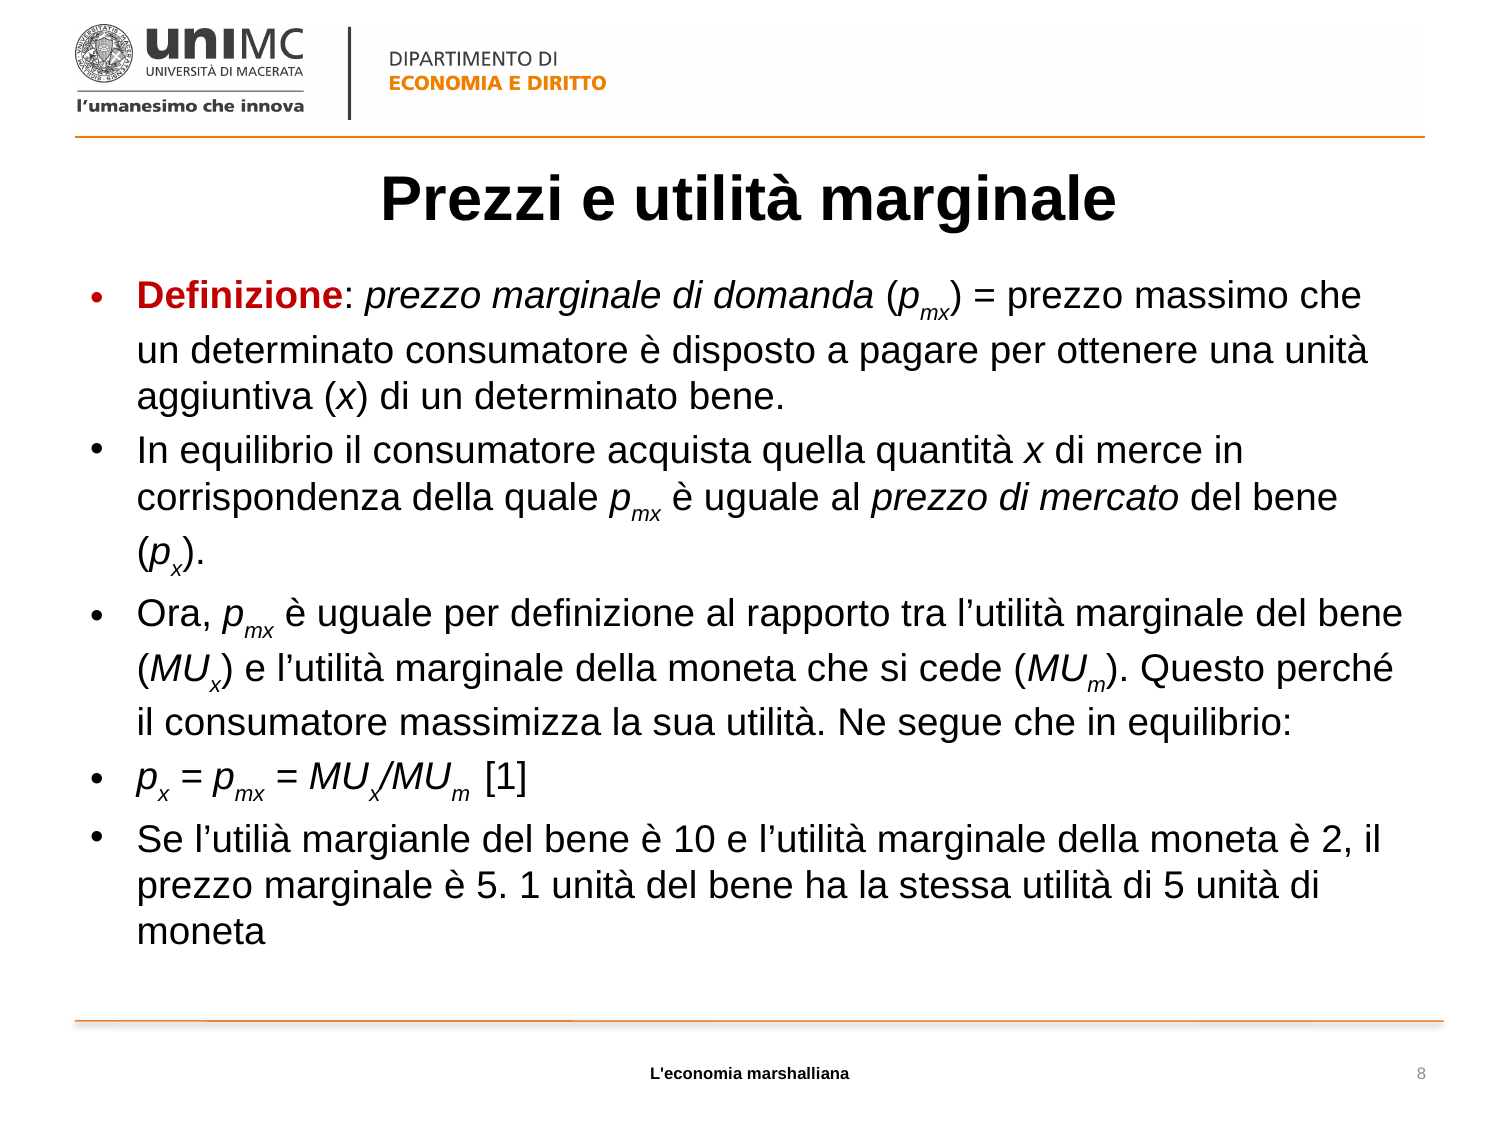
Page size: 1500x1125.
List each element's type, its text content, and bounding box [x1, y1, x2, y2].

title Prezzi e utilità marginale [75, 149, 1425, 241]
list Definizione: prezzo marginale di domanda (pmx) = prezzo massimo che un determinato consumatore è disposto a pagare per ottenere una unità aggiuntiva (x) di un determinato bene. In equilibrio il consumatore acquista quella quantità x di merce in corrispondenza della quale pmx è uguale al prezzo di mercato del bene (px). Ora, pmx è uguale per definizione al rapporto tra l’utilità marginale del bene (MUx) e l’utilità marginale della moneta che si cede (MUm). Questo perché il consumatore massimizza la sua utilità. Ne segue che in equilibrio: px = pmx = MUx/MUm [1] Se l’utilià margianle del bene è 10 e l’utilità marginale della moneta è 2, il prezzo marginale è 5. 1 unità del bene ha la stessa utilità di 5 unità di moneta [75, 262, 1425, 1005]
footer L'economia marshalliana [512, 1042, 988, 1103]
picture [75, 24, 1425, 138]
slide_number 8 [1091, 1042, 1442, 1103]
